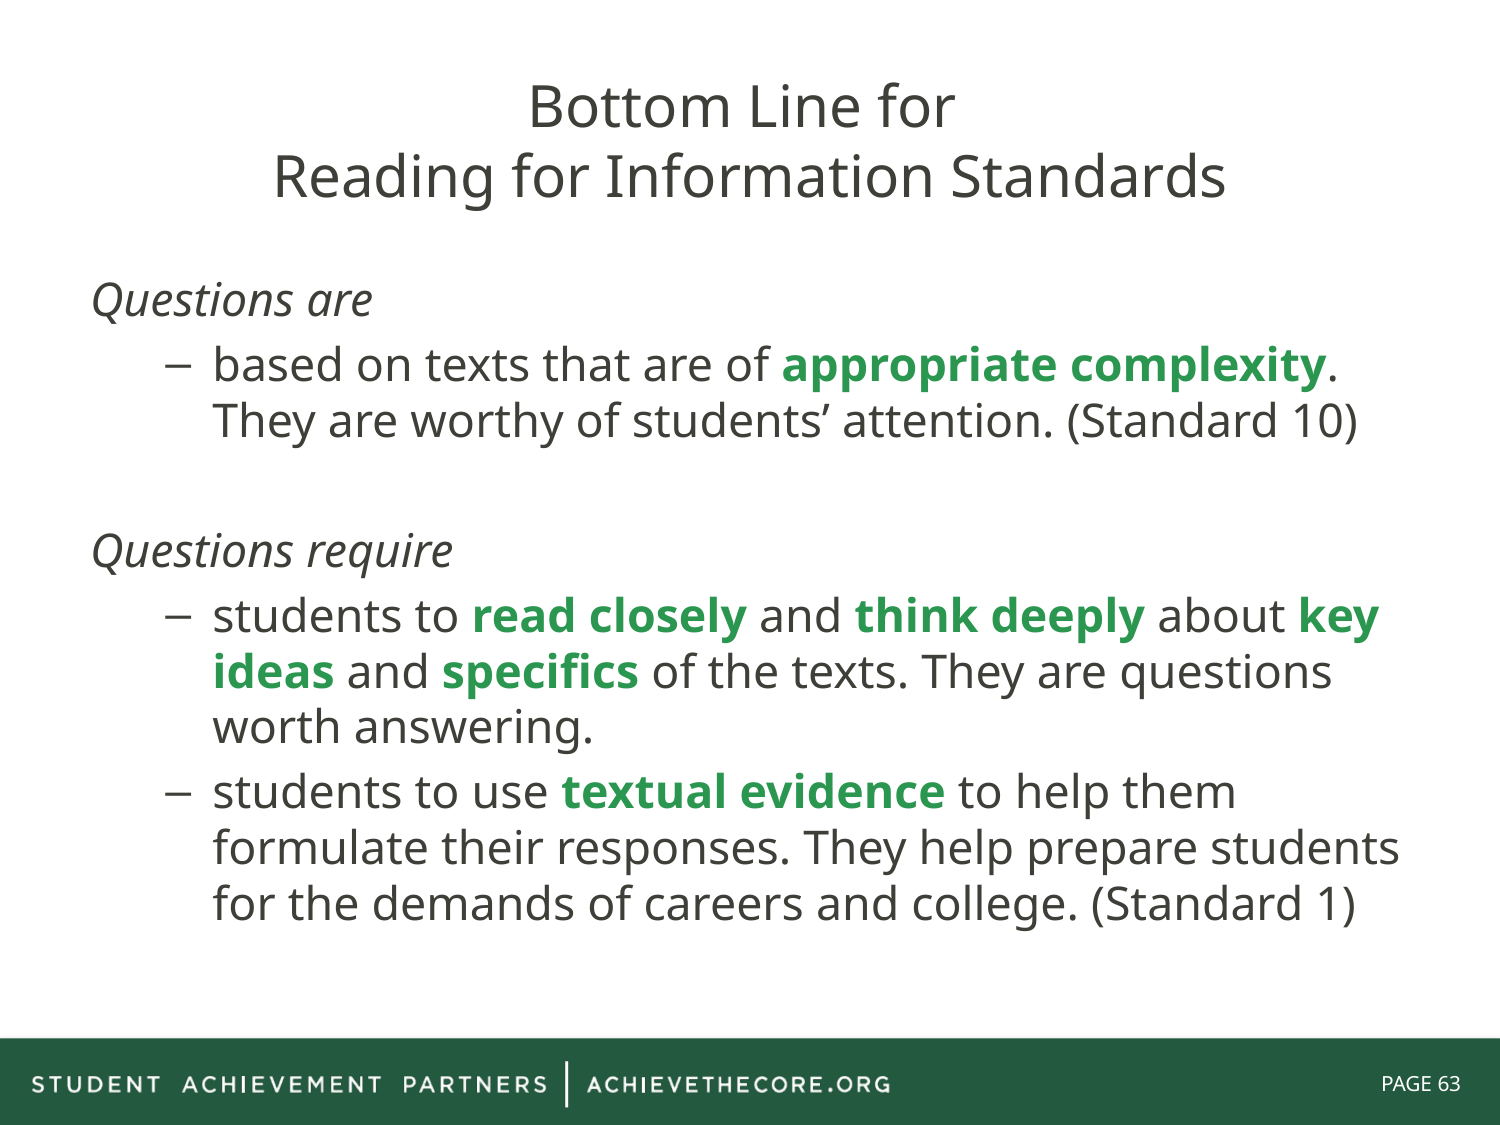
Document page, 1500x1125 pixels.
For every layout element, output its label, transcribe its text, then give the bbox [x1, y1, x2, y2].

title Bottom Line for Reading for Information Standards [75, 45, 1425, 233]
list Questions are based on texts that are of appropriate complexity. They are worthy of students’ attention. (Standard 10) Questions require students to read closely and think deeply about key ideas and specifics of the texts. They are questions worth answering. students to use textual evidence to help them formulate their responses. They help prepare students for the demands of careers and college. (Standard 1) [75, 262, 1425, 1005]
